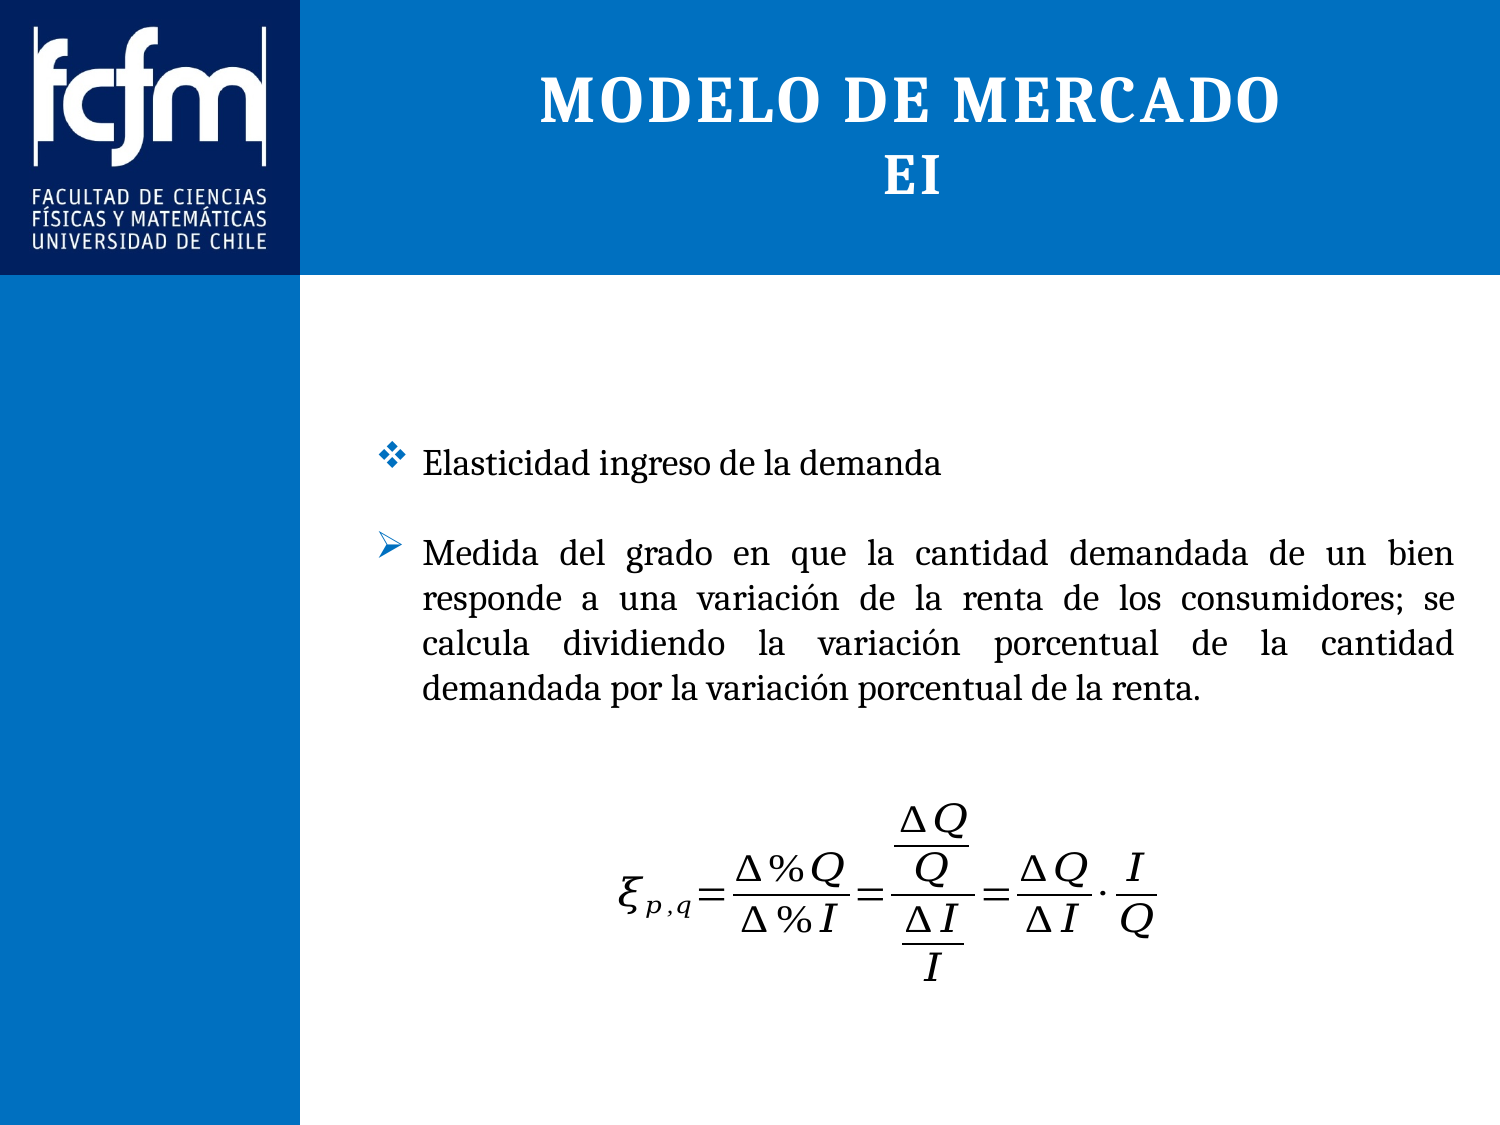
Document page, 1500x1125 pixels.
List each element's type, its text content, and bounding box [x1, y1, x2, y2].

picture [29, 18, 272, 254]
title MODELO DE MERCADO EI [399, 37, 1425, 225]
text_box Elasticidad ingreso de la demanda Medida del grado en que la cantidad demandada de un bien responde a una variación de la renta de los consumidores; se calcula dividiendo la variación porcentual de la cantidad demandada por la variación porcentual de la renta. [360, 385, 1472, 805]
